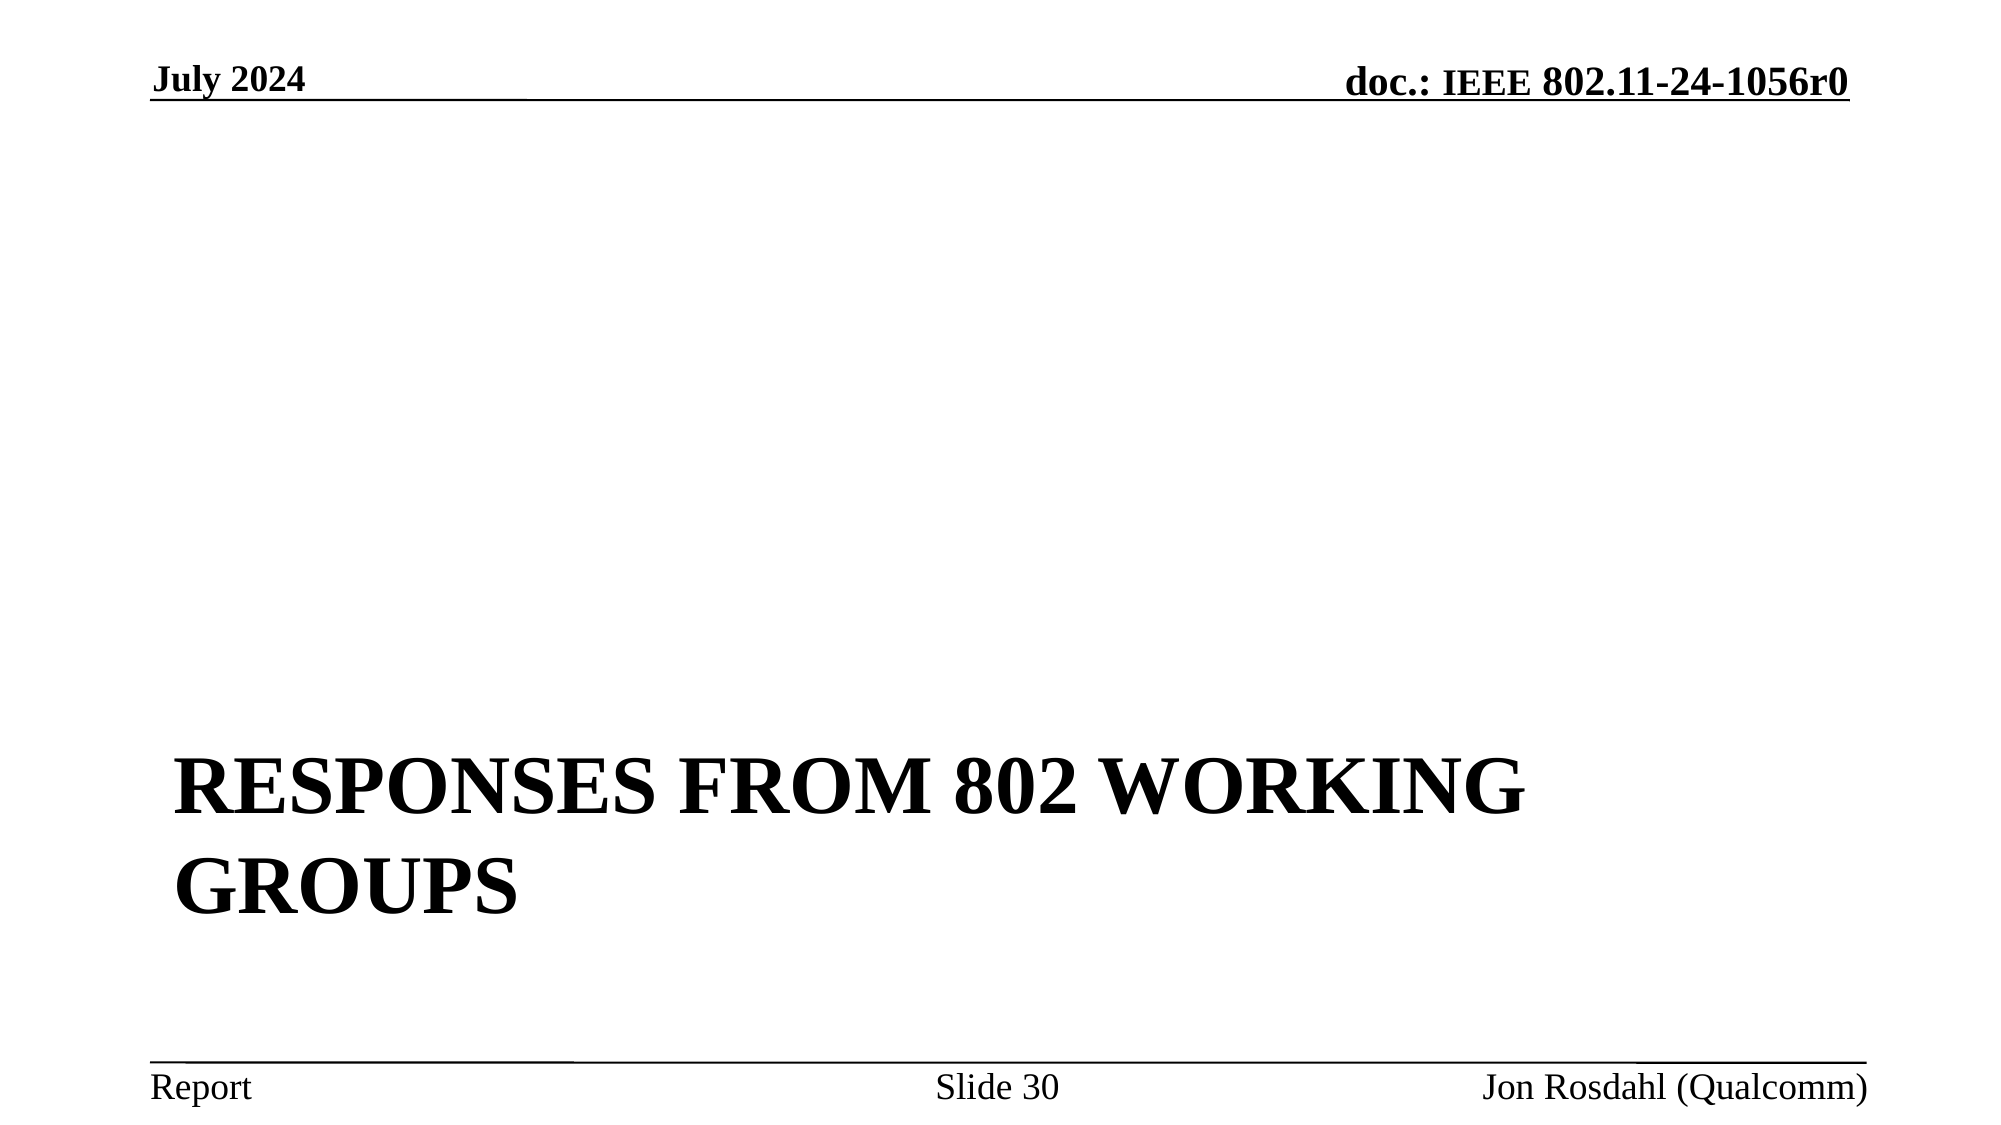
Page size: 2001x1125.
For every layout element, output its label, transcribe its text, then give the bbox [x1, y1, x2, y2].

footer Jon Rosdahl (Qualcomm) [1424, 1061, 1869, 1108]
title Responses from 802 Working Groups [157, 722, 1859, 947]
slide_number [152, 49, 434, 100]
slide_number Slide 30 [928, 1061, 1067, 1123]
